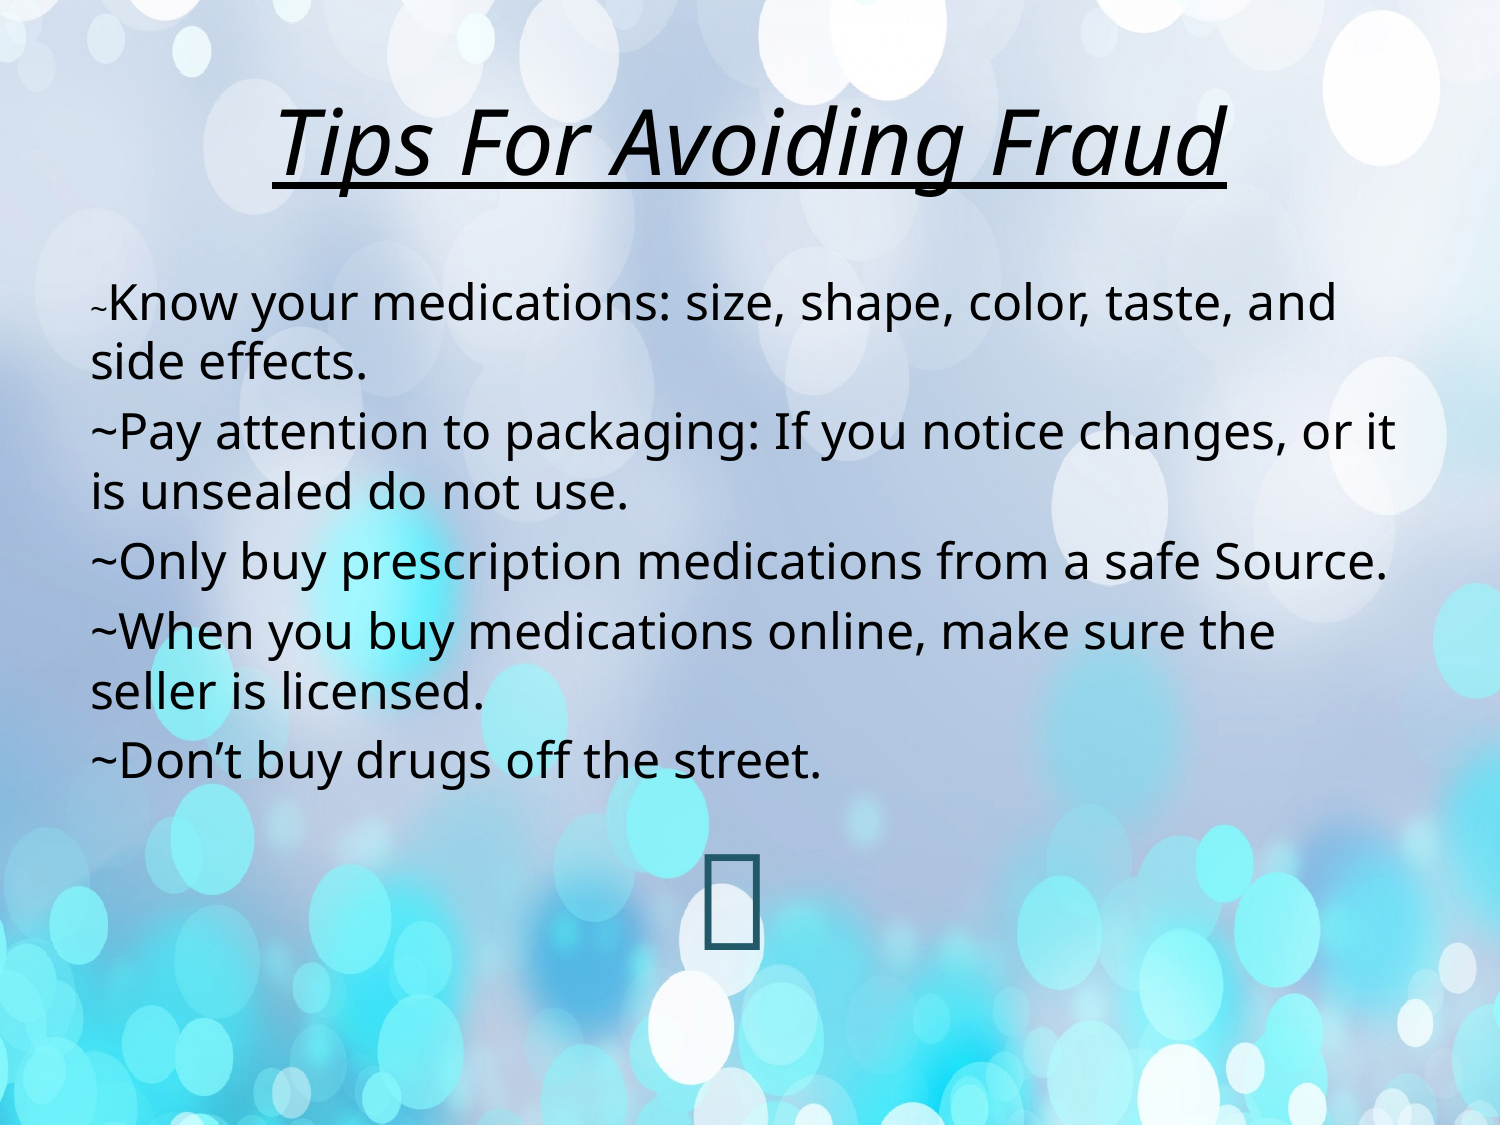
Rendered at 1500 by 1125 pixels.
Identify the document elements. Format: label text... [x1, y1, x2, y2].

picture [0, 0, 1500, 1125]
list ~Know your medications: size, shape, color, taste, and side effects. ~Pay attention to packaging: If you notice changes, or it is unsealed do not use. ~Only buy prescription medications from a safe Source. ~When you buy medications online, make sure the seller is licensed. ~Don’t buy drugs off the street.  [75, 262, 1425, 1005]
title Tips For Avoiding Fraud [75, 45, 1425, 233]
